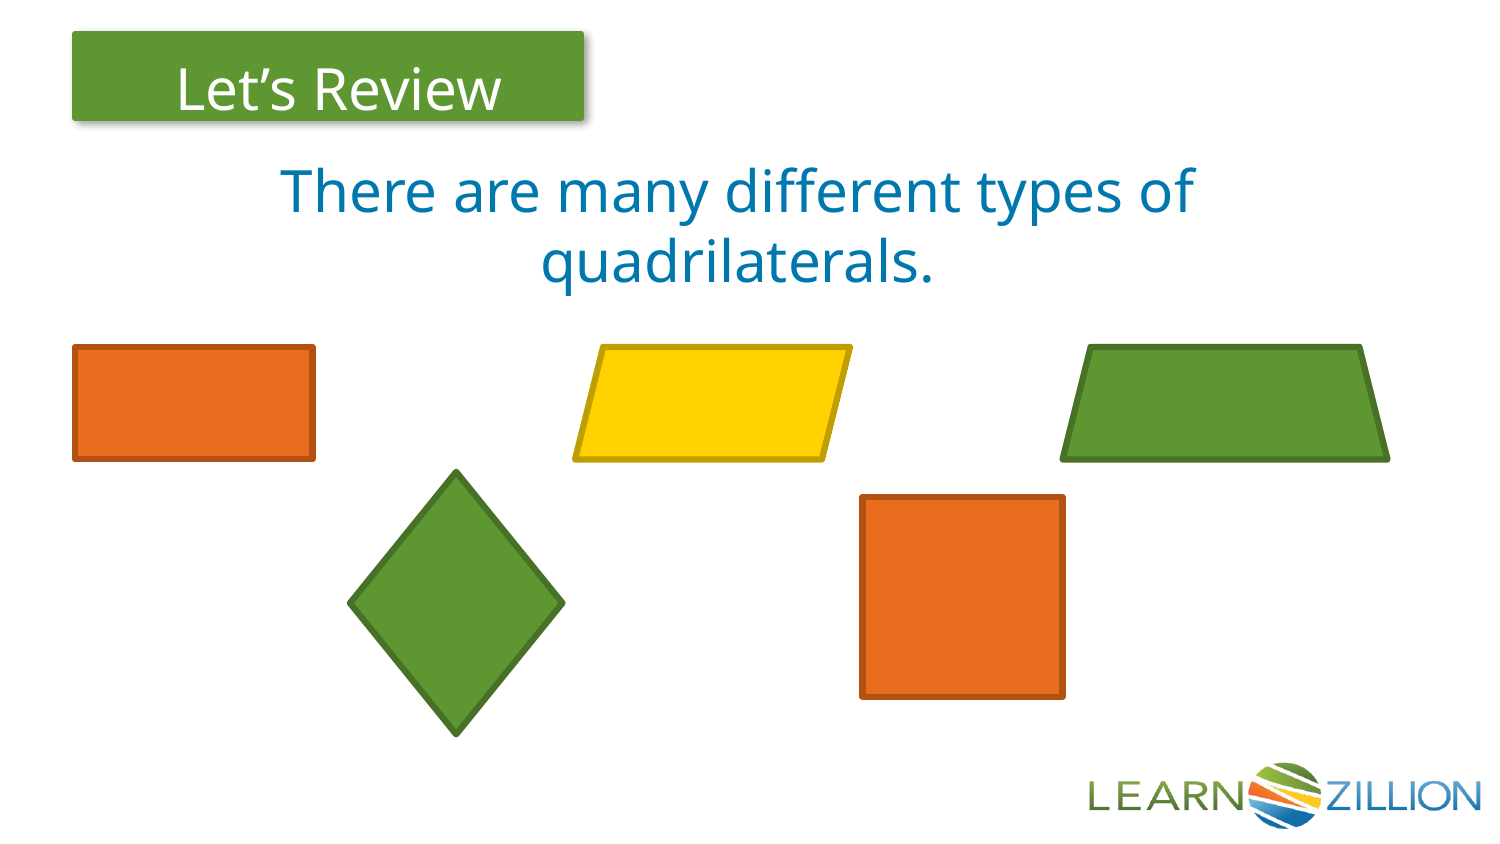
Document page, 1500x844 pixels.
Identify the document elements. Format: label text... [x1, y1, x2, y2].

text_box [862, 496, 1063, 698]
text_box [74, 346, 313, 460]
text_box There are many different types of quadrilaterals. [75, 146, 1400, 384]
text_box [349, 470, 564, 736]
text_box [1061, 346, 1389, 461]
text_box [574, 346, 851, 461]
picture [1087, 759, 1482, 831]
